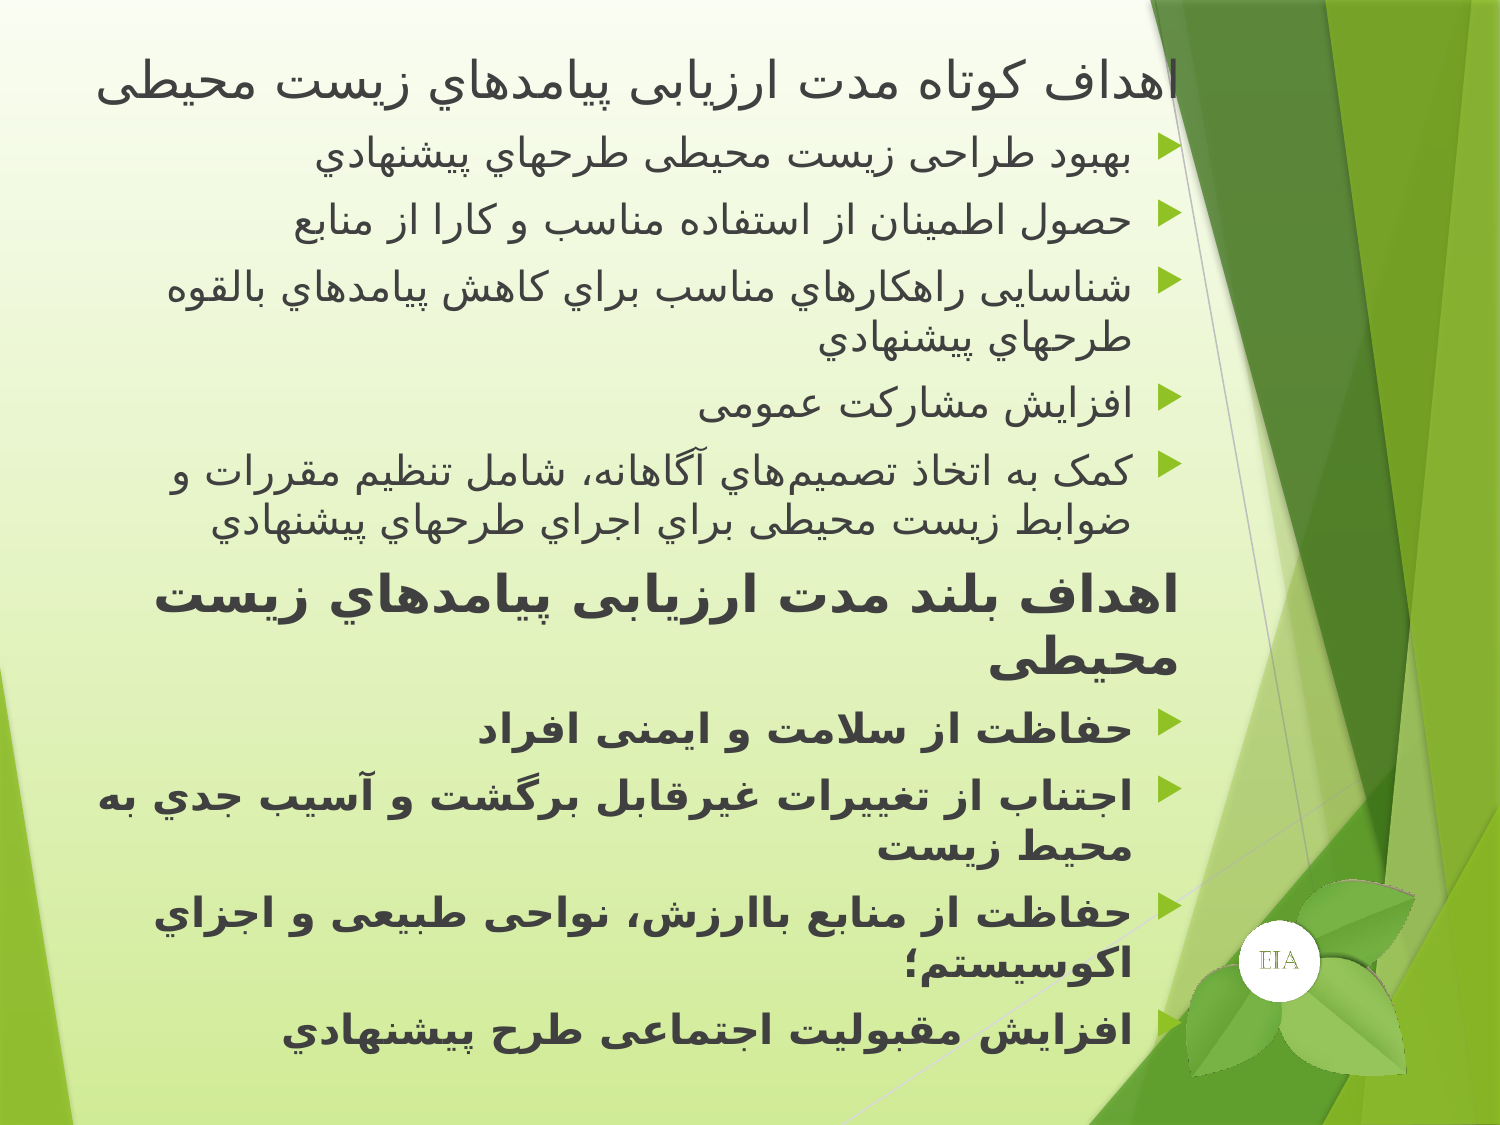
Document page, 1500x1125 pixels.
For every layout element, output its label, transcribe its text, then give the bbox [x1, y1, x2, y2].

list اهداف کوتاه مدت ارزیابی پیامدهاي زیست محیطی بهبود طراحی زیست محیطی طرحهاي پیشنهادي حصول اطمینان از استفاده مناسب و کارا از منابع شناسایی راهکارهاي مناسب براي کاهش پیامدهاي بالقوه طرحهاي پیشنهادي افزایش مشارکت عمومی کمک به اتخاذ تصمیم‌هاي آگاهانه، شامل تنظیم مقررات و ضوابط زیست محیطی براي اجراي طرحهاي پیشنهادي اهداف بلند مدت ارزیابی پیامدهاي زیست محیطی حفاظت از سلامت و ایمنی افراد اجتناب از تغییرات غیرقابل برگشت و آسیب جدي به محیط زیست حفاظت از منابع باارزش، نواحی طبیعی و اجزاي اکوسیستم؛ افزایش مقبولیت اجتماعی طرح پیشنهادي [63, 38, 1196, 1077]
picture [1186, 878, 1416, 1077]
